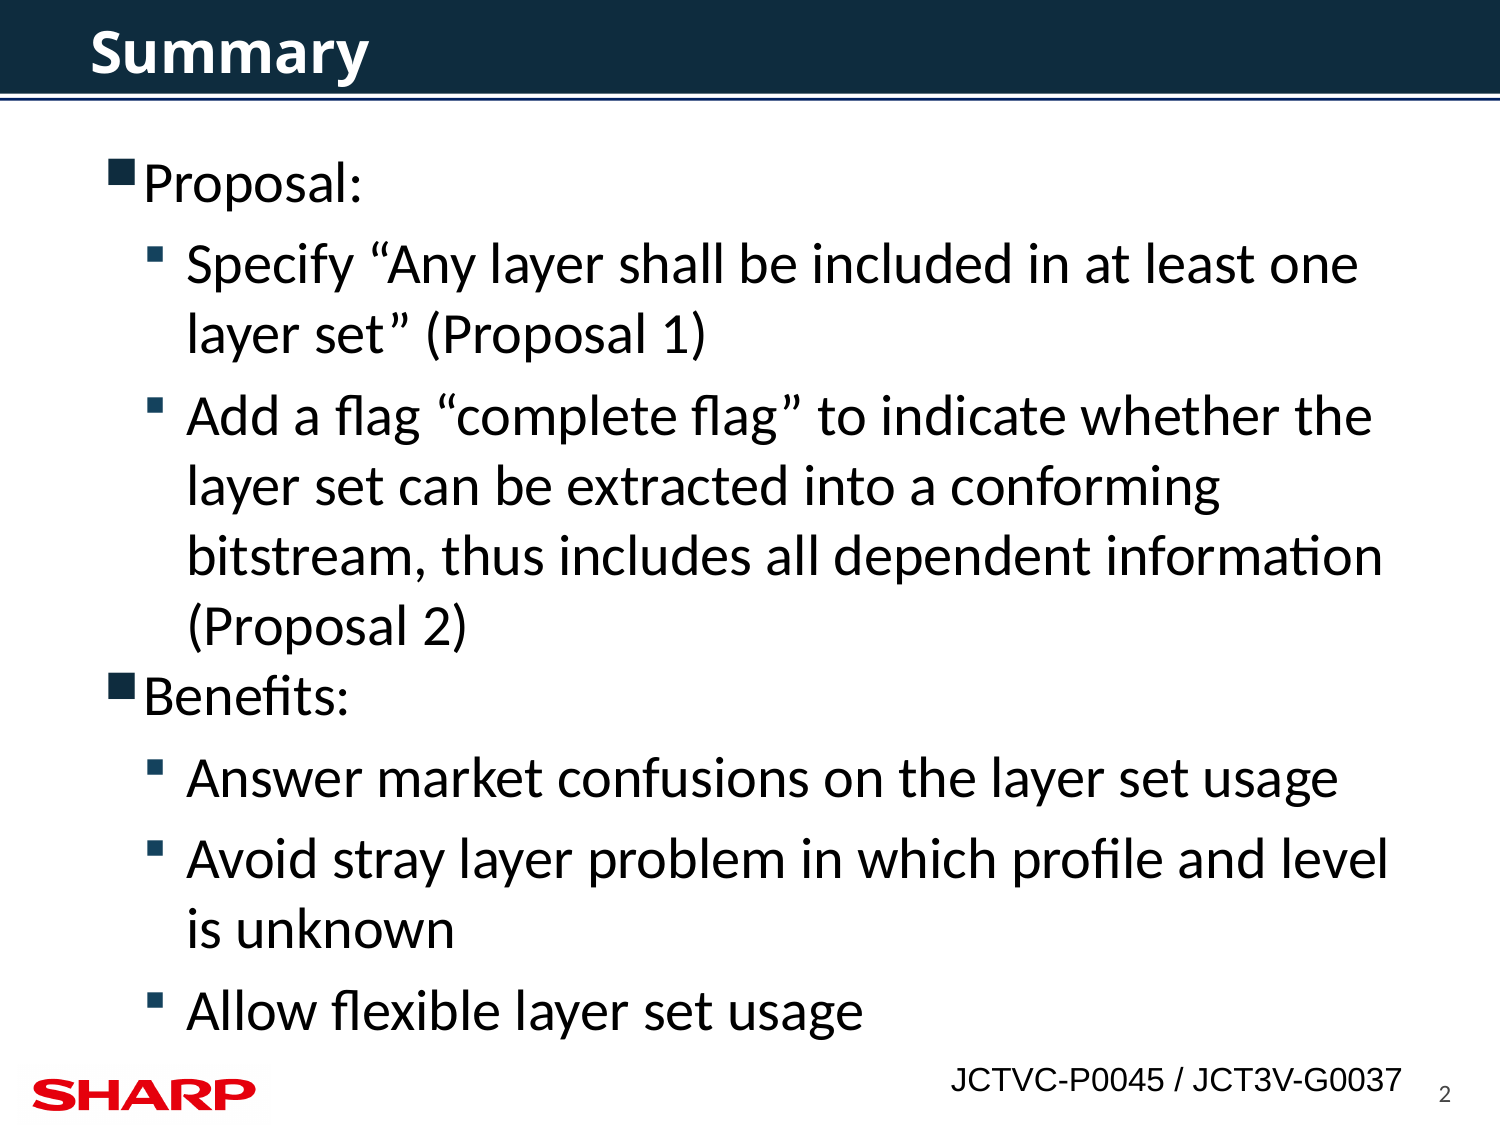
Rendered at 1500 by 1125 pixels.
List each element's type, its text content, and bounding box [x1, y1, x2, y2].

list Proposal: Specify “Any layer shall be included in at least one layer set” (Proposal 1) Add a flag “complete flag” to indicate whether the layer set can be extracted into a conforming bitstream, thus includes all dependent information (Proposal 2) Benefits: Answer market confusions on the layer set usage Avoid stray layer problem in which profile and level is unknown Allow flexible layer set usage [74, 128, 1426, 1051]
title Summary [74, 15, 1426, 85]
slide_number 2 [1345, 1062, 1467, 1108]
picture [17, 1064, 271, 1125]
